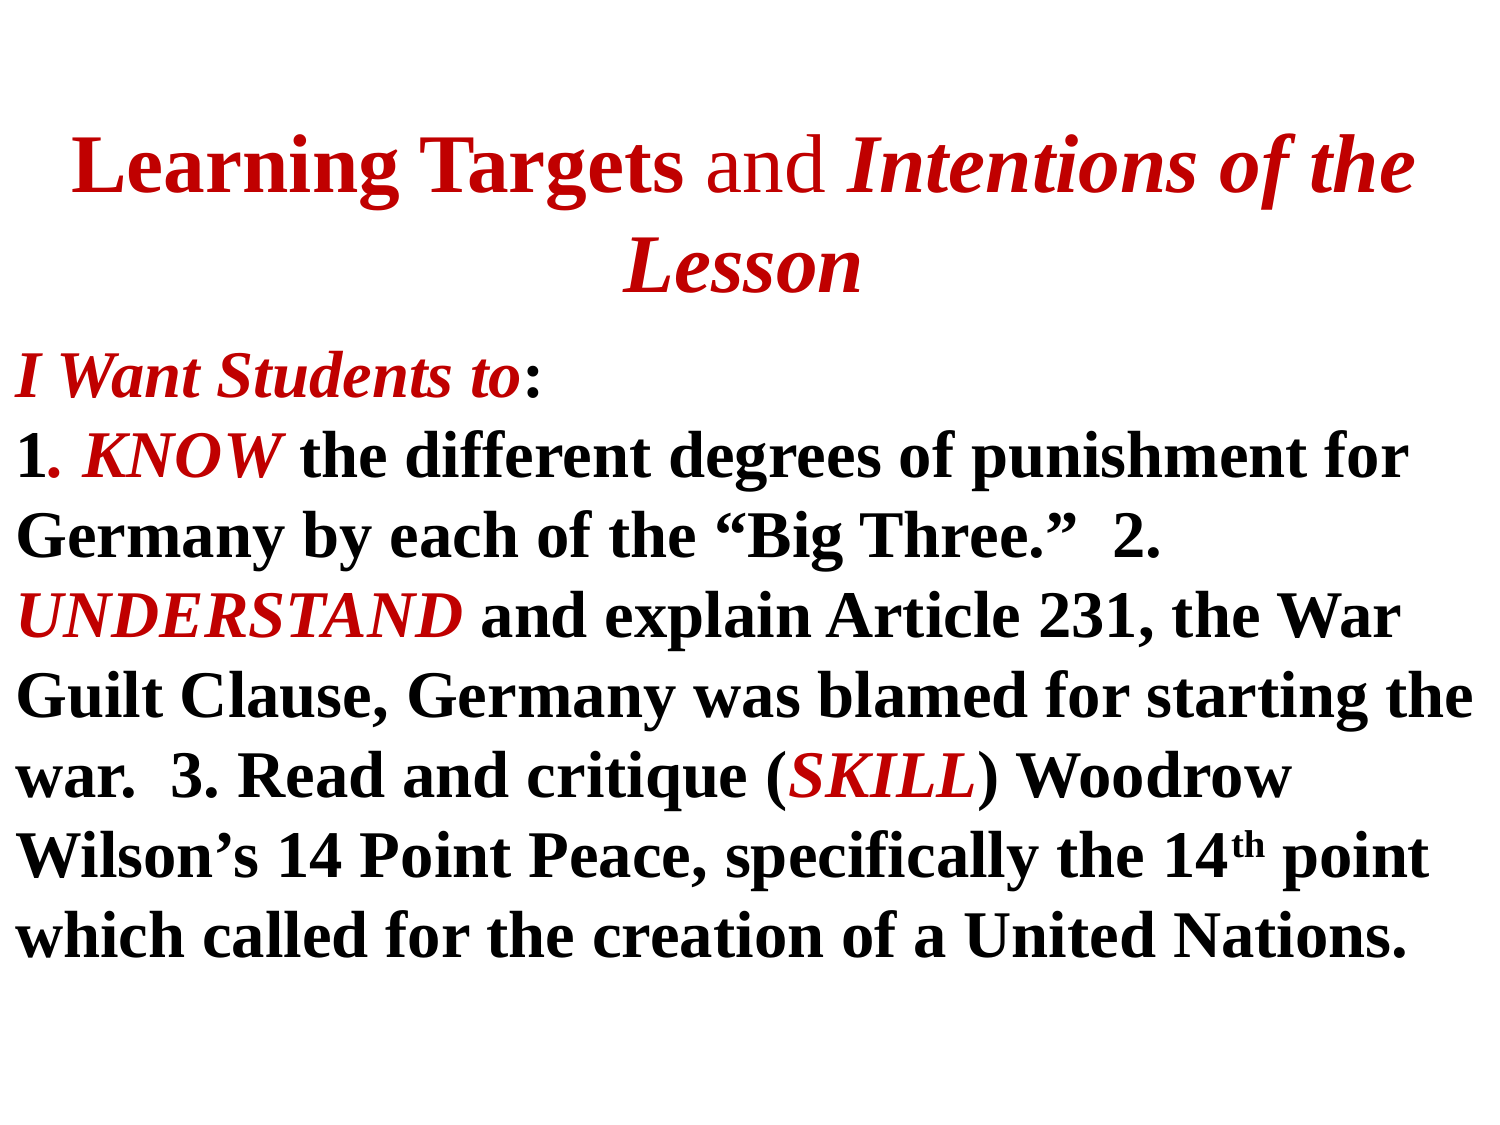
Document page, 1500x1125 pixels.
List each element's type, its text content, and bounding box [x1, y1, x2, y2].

text_box Learning Targets and Intentions of the Lesson [41, 101, 1447, 317]
text_box I Want Students to: 1. KNOW the different degrees of punishment for Germany by each of the “Big Three.” 2. UNDERSTAND and explain Article 231, the War Guilt Clause, Germany was blamed for starting the war. 3. Read and critique (SKILL) Woodrow Wilson’s 14 Point Peace, specifically the 14th point which called for the creation of a United Nations. [0, 323, 1500, 1059]
